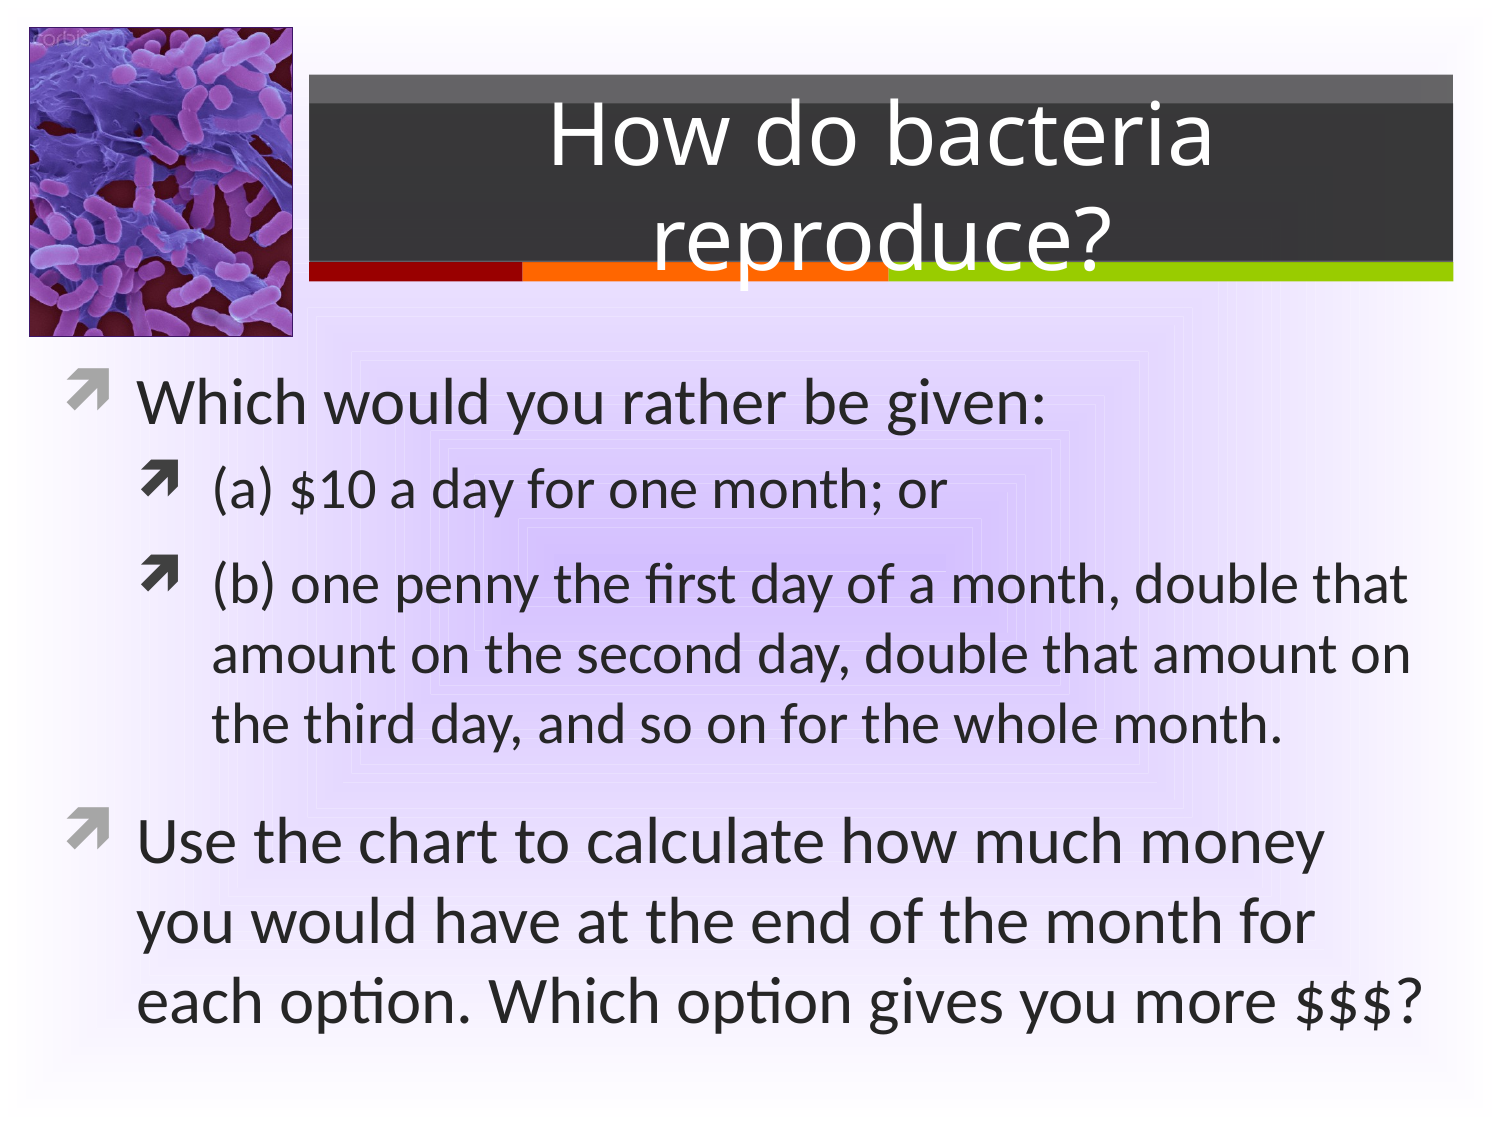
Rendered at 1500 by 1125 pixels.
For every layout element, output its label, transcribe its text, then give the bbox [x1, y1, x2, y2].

list Which would you rather be given: (a) $10 a day for one month; or (b) one penny the first day of a month, double that amount on the second day, double that amount on the third day, and so on for the whole month. Use the chart to calculate how much money you would have at the end of the month for each option. Which option gives you more $$$? [46, 350, 1454, 1056]
title How do bacteria reproduce? [309, 103, 1454, 263]
picture [30, 28, 292, 336]
